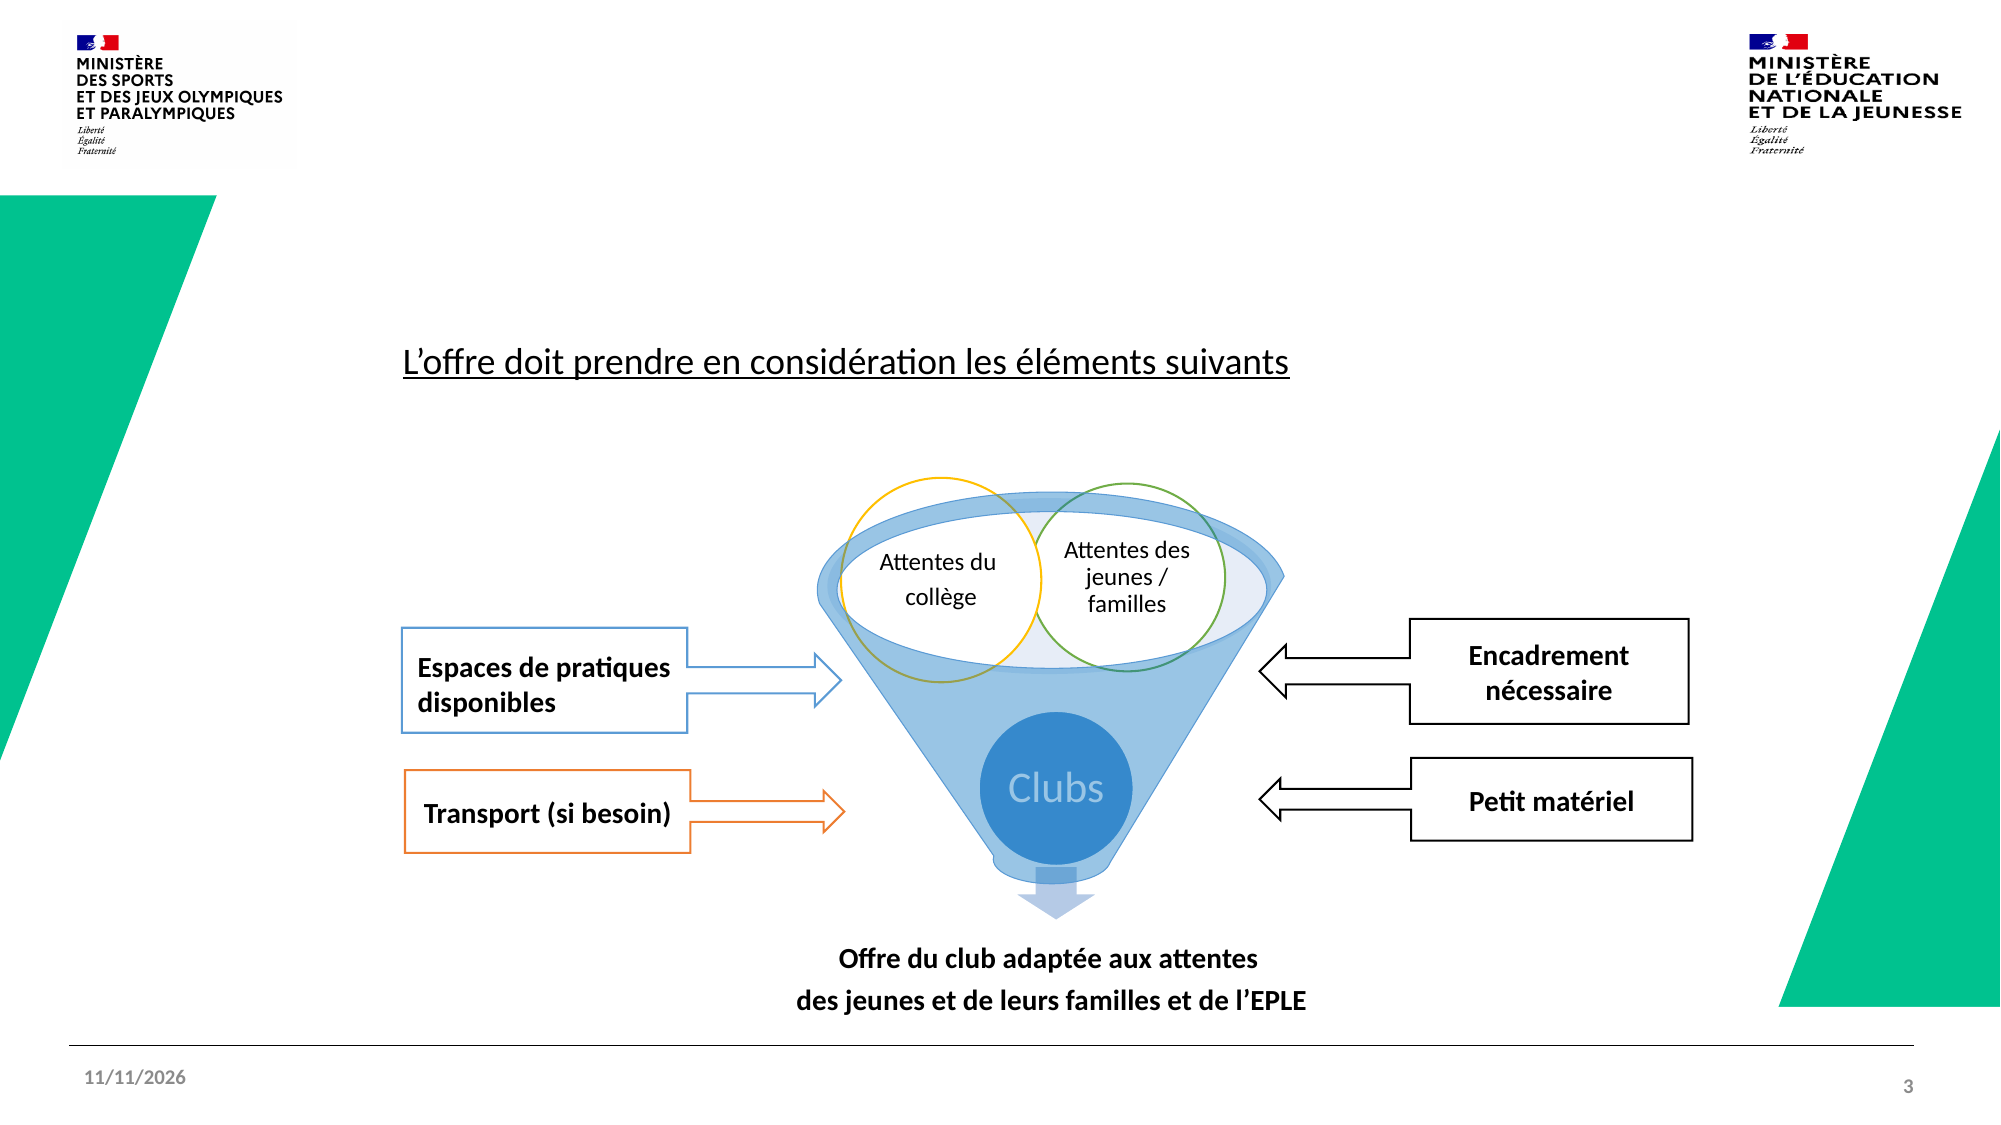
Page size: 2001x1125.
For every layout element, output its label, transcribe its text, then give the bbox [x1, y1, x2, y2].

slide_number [69, 1046, 519, 1107]
text_box [400, 626, 439, 734]
picture [62, 20, 297, 169]
text_box L’offre doit prendre en considération les éléments suivants [388, 329, 1357, 389]
picture [1749, 34, 1963, 155]
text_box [439, 445, 1665, 997]
slide_number 3 [1618, 1046, 1914, 1125]
text_box Encadrement nécessaire [1665, 617, 1690, 725]
text_box Petit matériel [1665, 756, 1694, 842]
text_box Espaces de pratiques disponibles [402, 640, 439, 726]
text_box Transport (si besoin) [403, 769, 439, 854]
